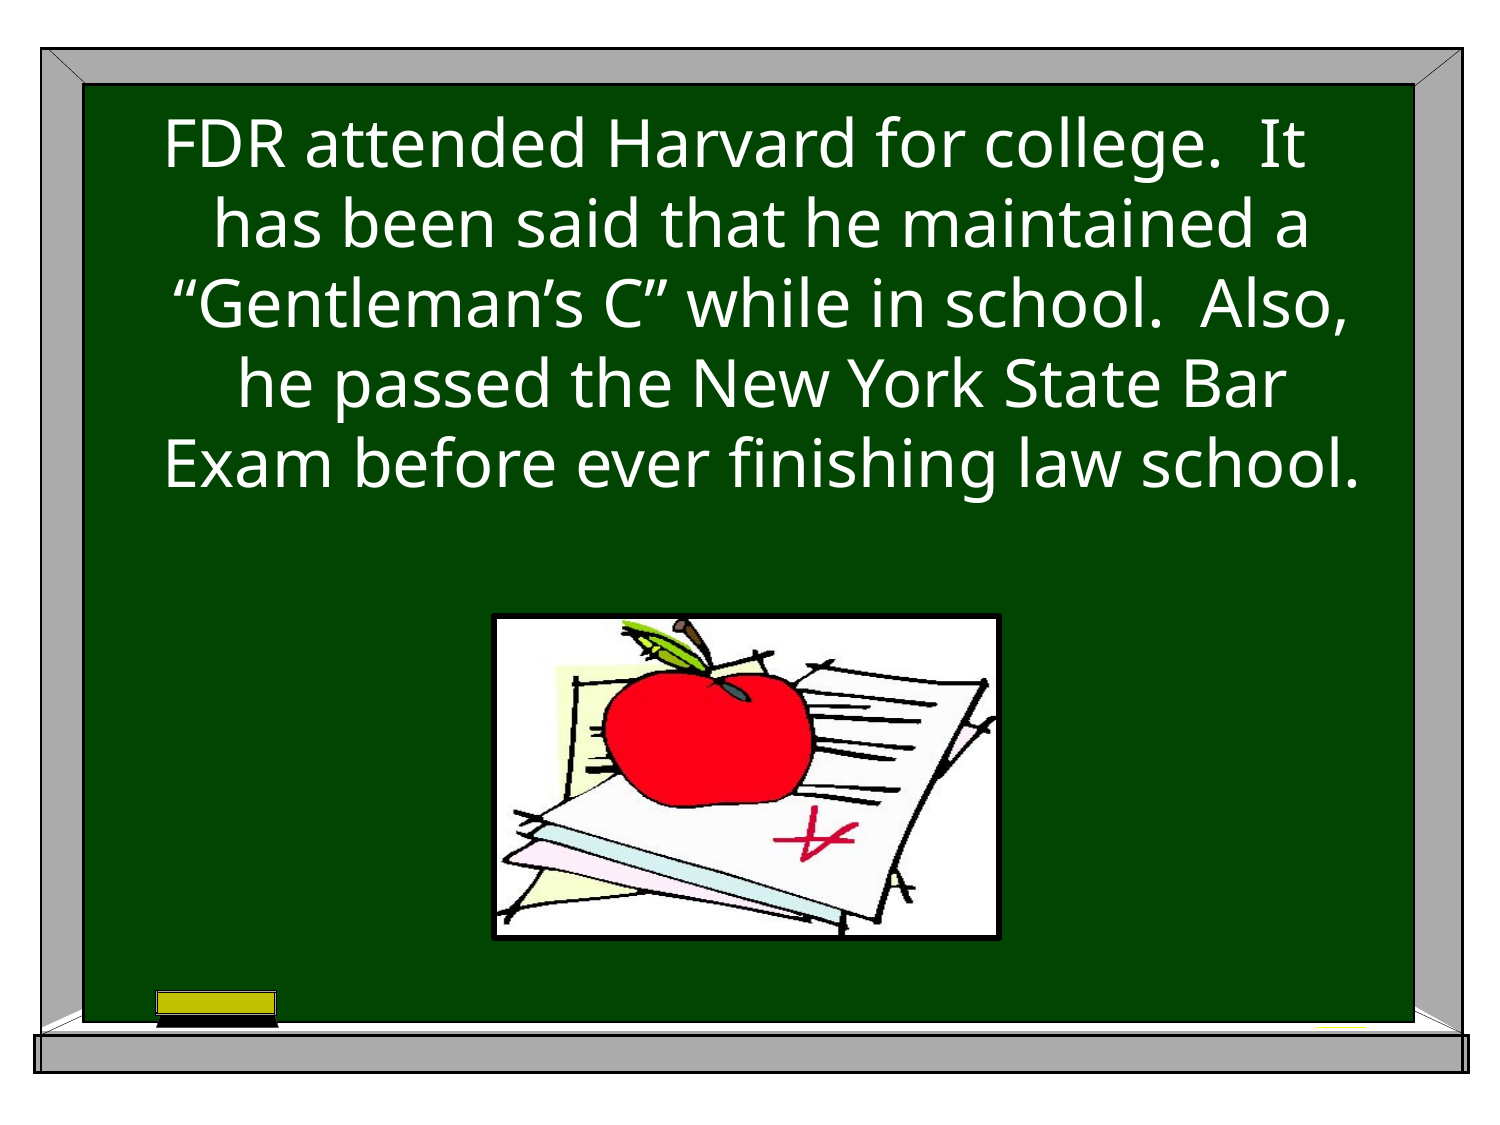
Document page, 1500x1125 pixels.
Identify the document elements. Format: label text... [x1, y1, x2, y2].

picture [496, 618, 996, 935]
list FDR attended Harvard for college. It has been said that he maintained a “Gentleman’s C” while in school. Also, he passed the New York State Bar Exam before ever finishing law school. [87, 93, 1383, 1001]
